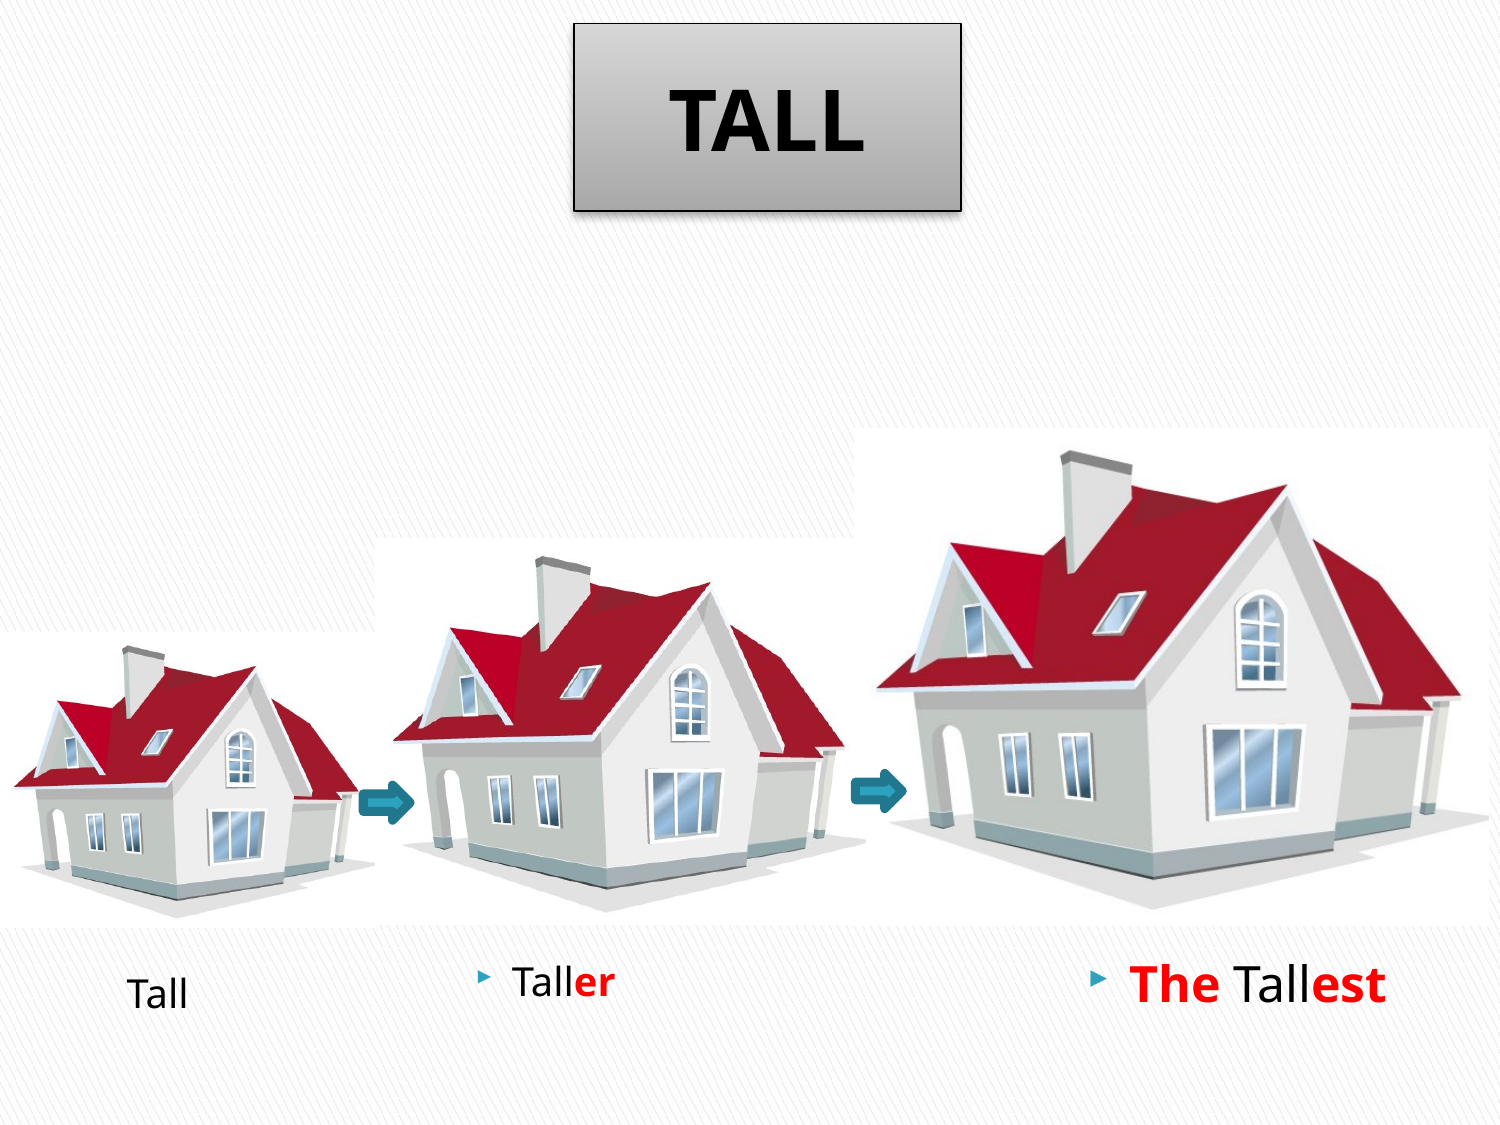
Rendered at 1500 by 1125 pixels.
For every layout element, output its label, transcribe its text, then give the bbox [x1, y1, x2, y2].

picture [0, 428, 1489, 928]
list Tall [35, 960, 265, 1025]
list The Tallest [1054, 944, 1453, 1032]
title TALL [573, 23, 962, 212]
text_box Taller [445, 949, 774, 1013]
